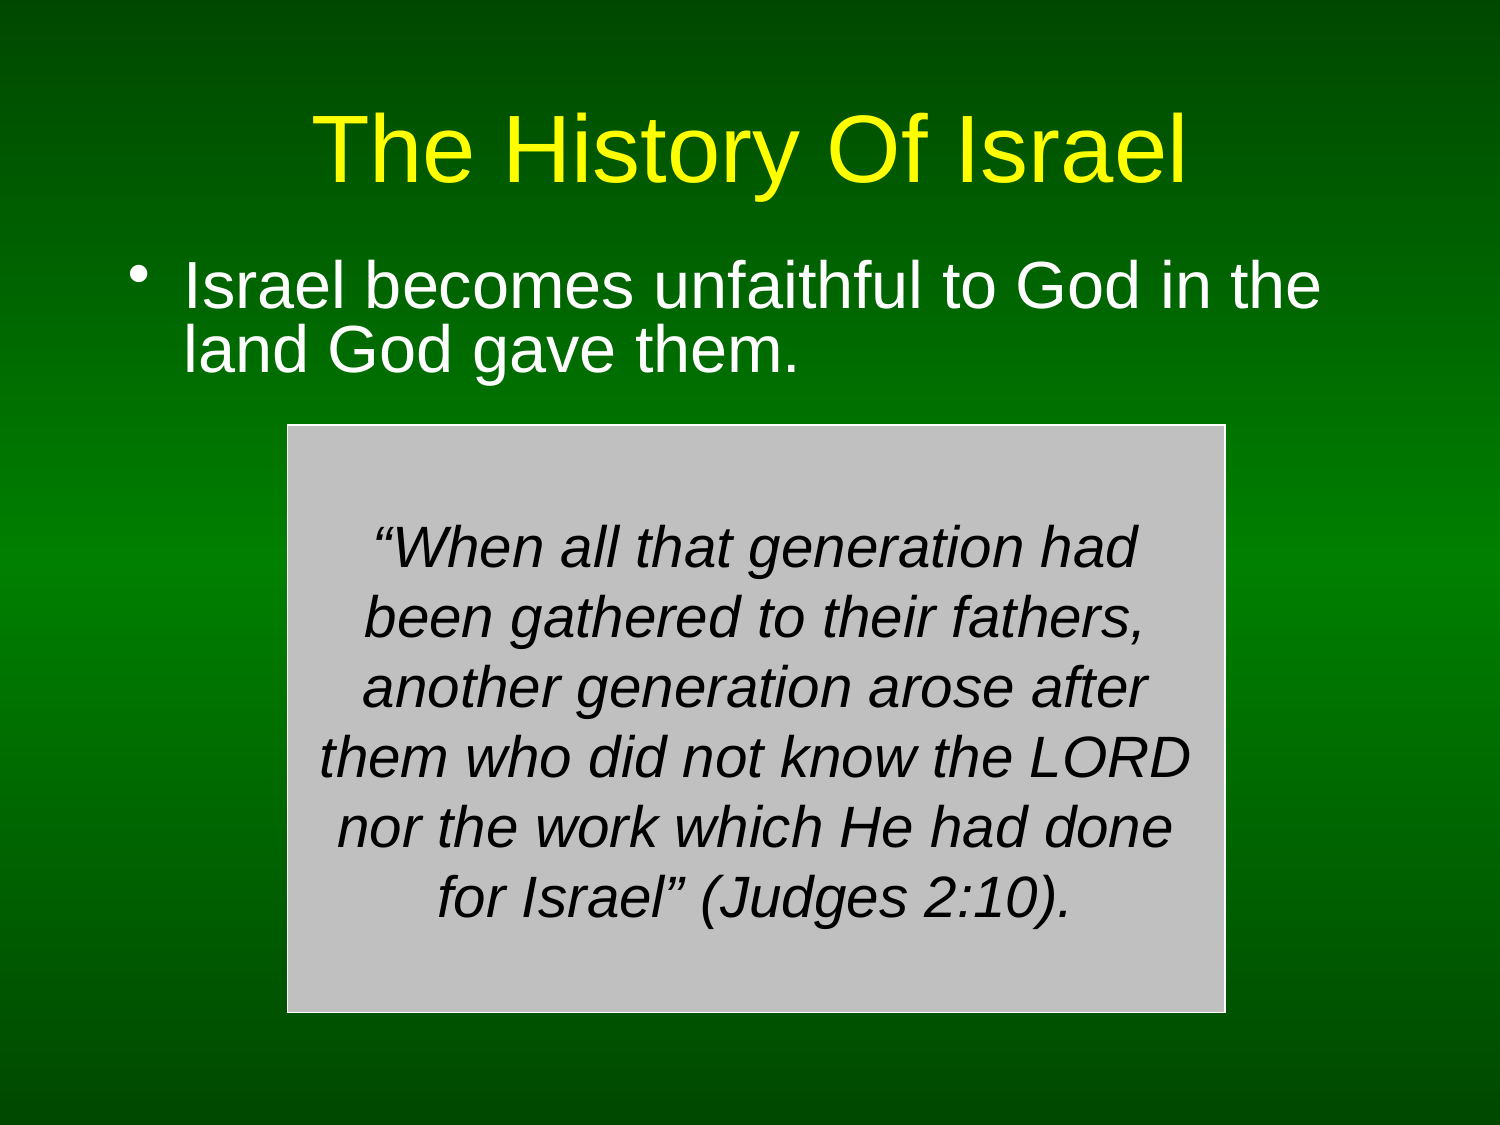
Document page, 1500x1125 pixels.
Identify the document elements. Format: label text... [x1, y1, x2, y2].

list Israel becomes unfaithful to God in the land God gave them. [112, 249, 1413, 438]
title The History Of Israel [37, 50, 1463, 238]
text_box “When all that generation had been gathered to their fathers, another generation arose after them who did not know the LORD nor the work which He had done for Israel” (Judges 2:10). [287, 424, 1225, 1013]
